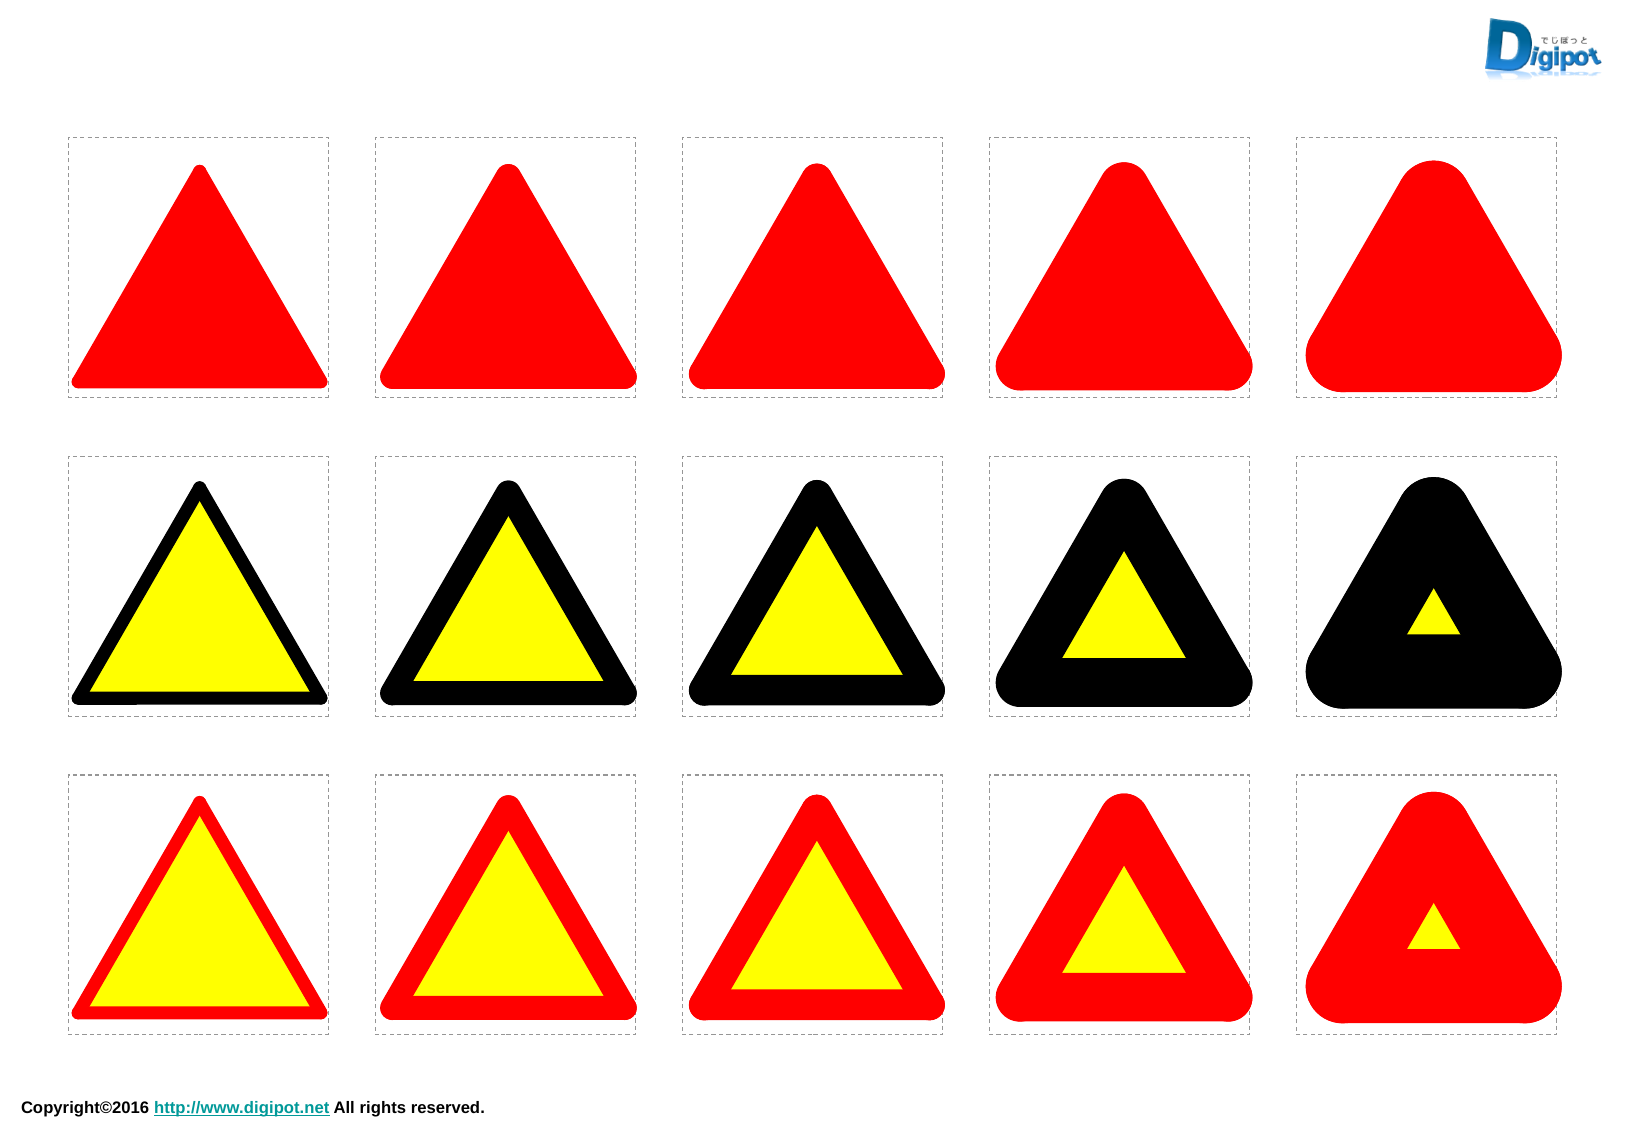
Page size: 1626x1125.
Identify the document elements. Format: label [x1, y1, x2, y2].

text_box [380, 464, 637, 722]
text_box [71, 148, 328, 405]
text_box [1305, 464, 1562, 722]
text_box [1305, 779, 1562, 1036]
picture [1485, 18, 1602, 82]
text_box [71, 779, 328, 1036]
text_box [996, 464, 1253, 722]
text_box [688, 464, 946, 722]
text_box [71, 464, 328, 722]
text_box [996, 148, 1253, 405]
text_box [688, 148, 946, 405]
text_box [688, 779, 946, 1036]
text_box [996, 779, 1253, 1036]
text_box [380, 779, 637, 1036]
text_box [380, 148, 637, 405]
text_box [1305, 148, 1562, 405]
